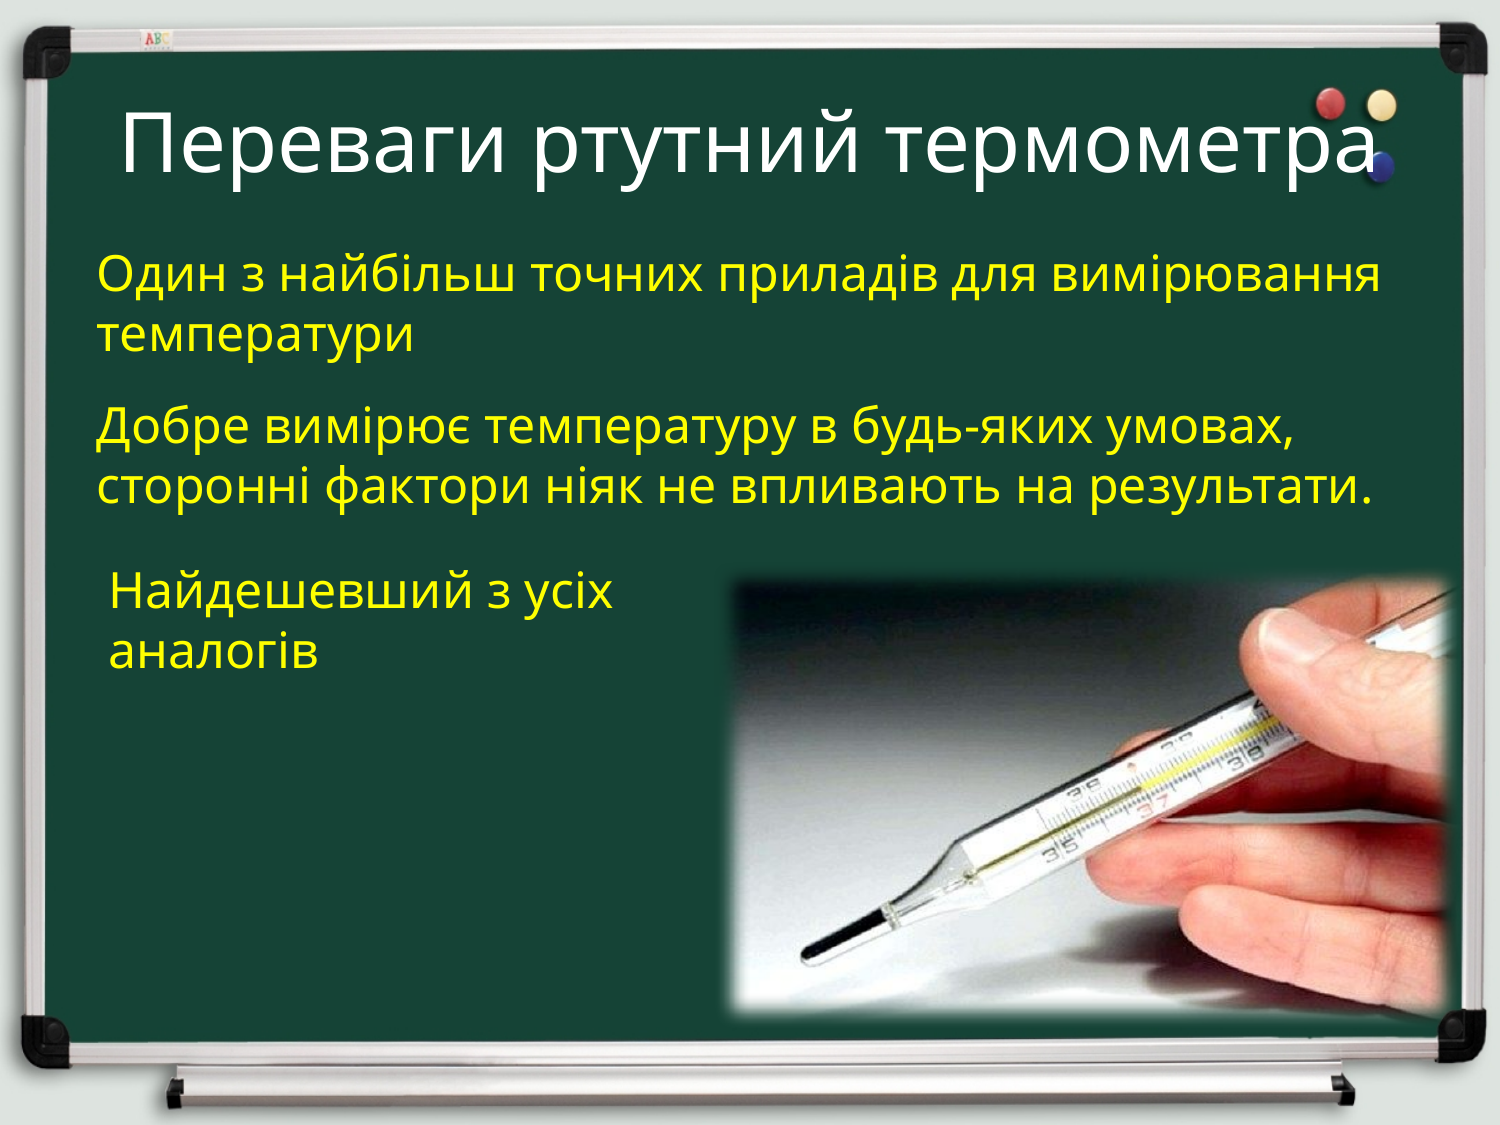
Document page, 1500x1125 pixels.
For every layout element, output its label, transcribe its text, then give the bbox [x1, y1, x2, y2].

picture [0, 0, 1500, 1125]
text_box Один з найбільш точних приладів для вимірювання температури [81, 234, 1418, 370]
title Переваги ртутний термометра [74, 44, 1426, 233]
text_box Добре вимірює температуру в будь-яких умовах, сторонні фактори ніяк не впливають на результати. [81, 386, 1430, 522]
text_box Найдешевший з усіх аналогів [93, 550, 856, 686]
